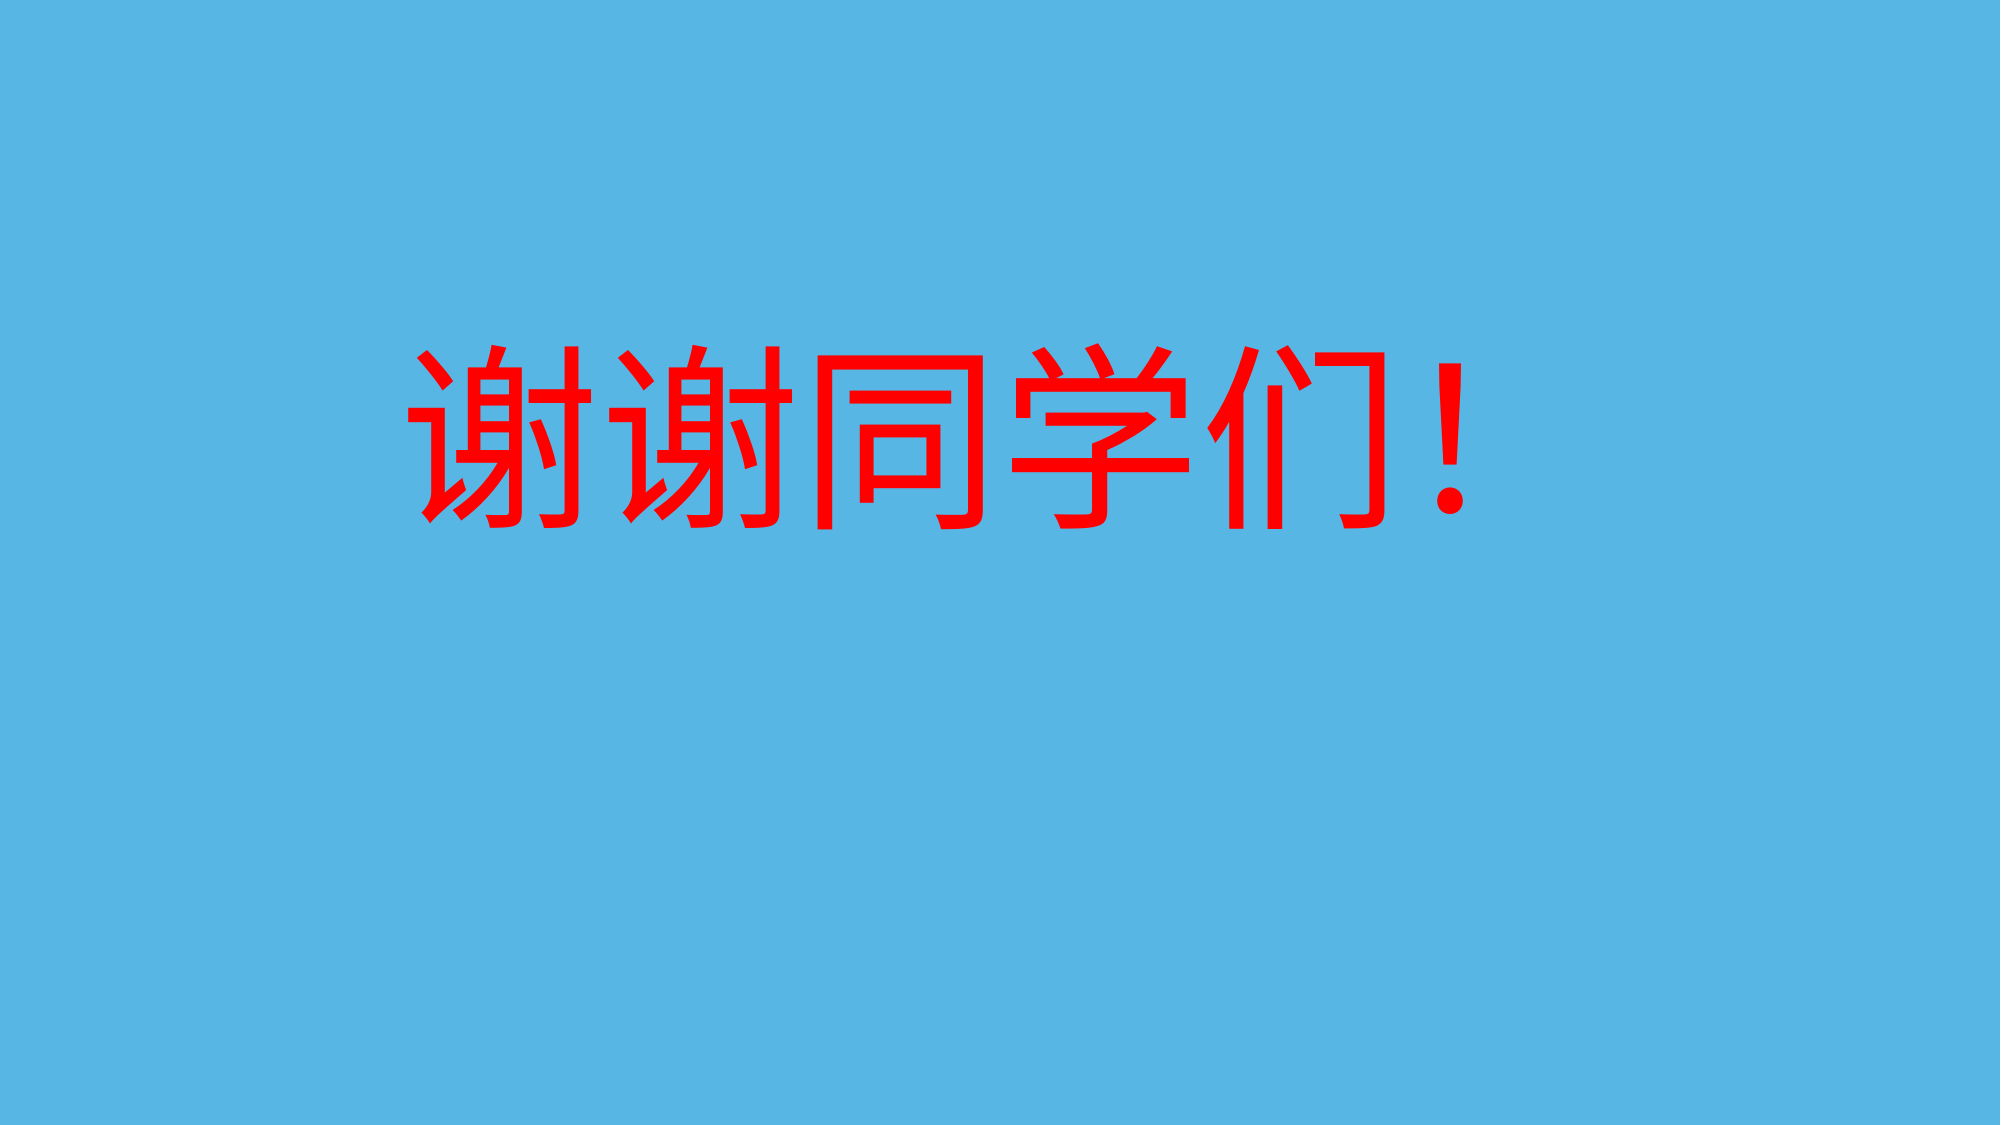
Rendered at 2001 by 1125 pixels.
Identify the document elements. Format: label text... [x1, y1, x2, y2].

text_box 谢谢同学们！ [214, 65, 1786, 561]
